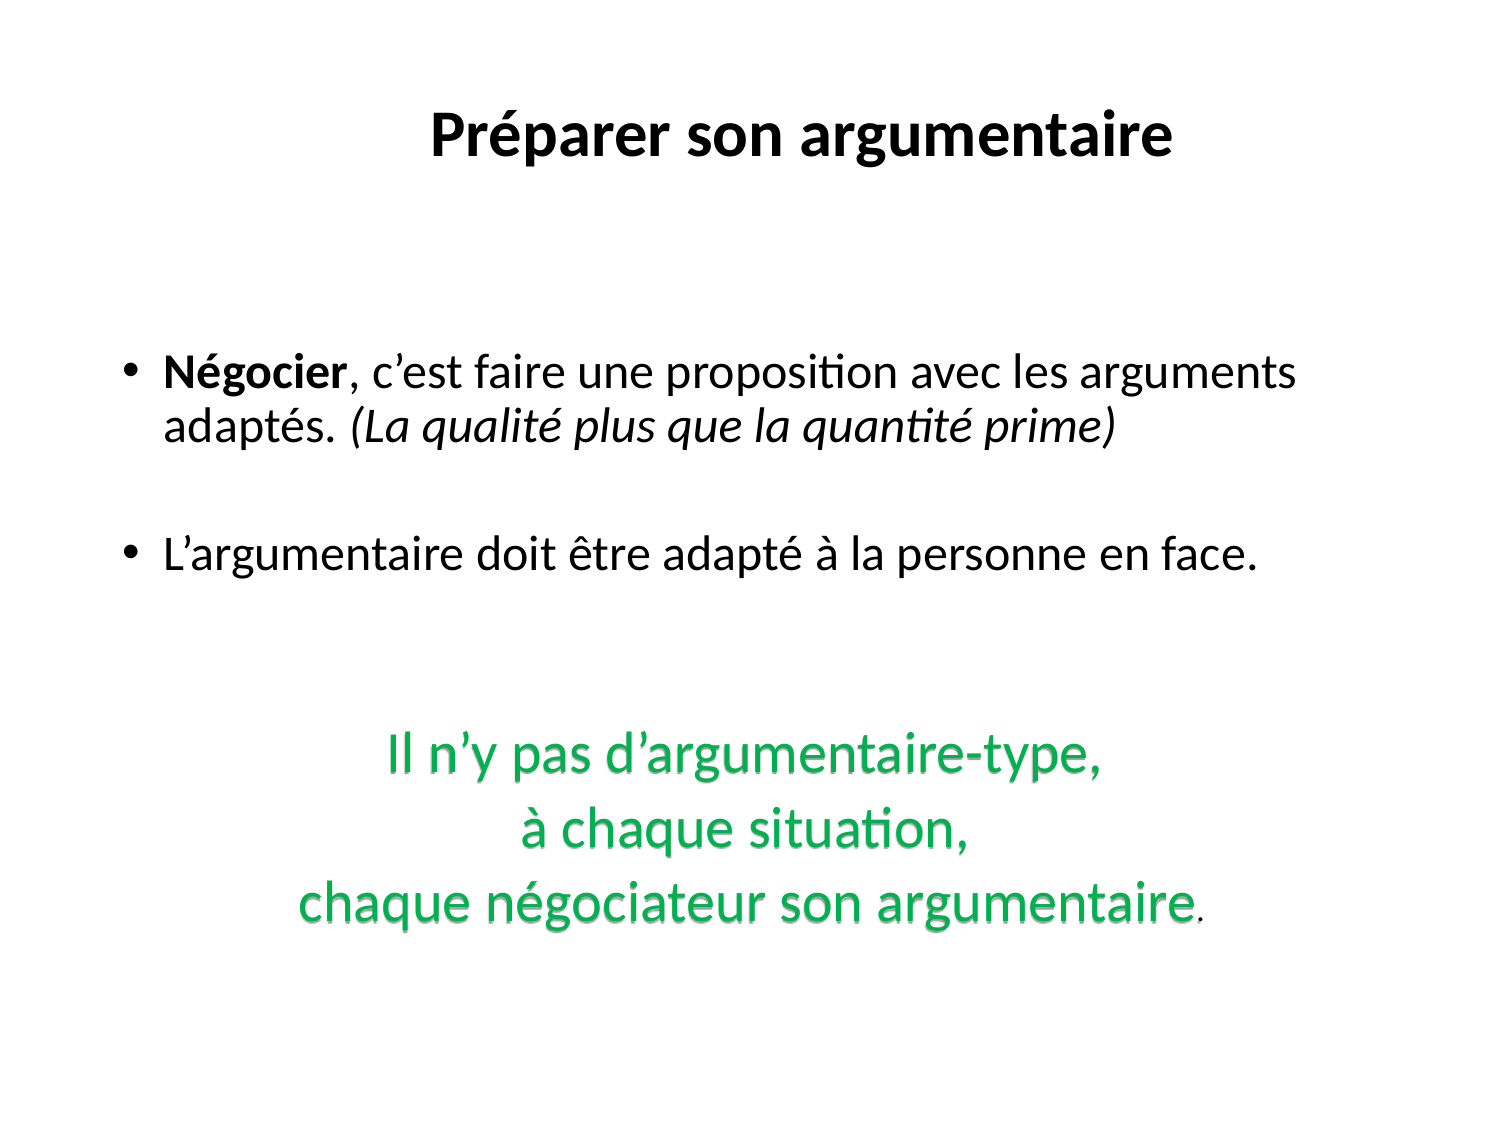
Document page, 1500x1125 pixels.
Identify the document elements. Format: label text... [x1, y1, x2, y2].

list Négocier, c’est faire une proposition avec les arguments adaptés. (La qualité plus que la quantité prime) L’argumentaire doit être adapté à la personne en face. [89, 338, 1397, 759]
text_box Préparer son argumentaire [210, 81, 1395, 177]
list Il n’y pas d’argumentaire-type, à chaque situation, chaque négociateur son argumentaire. [41, 692, 1448, 965]
